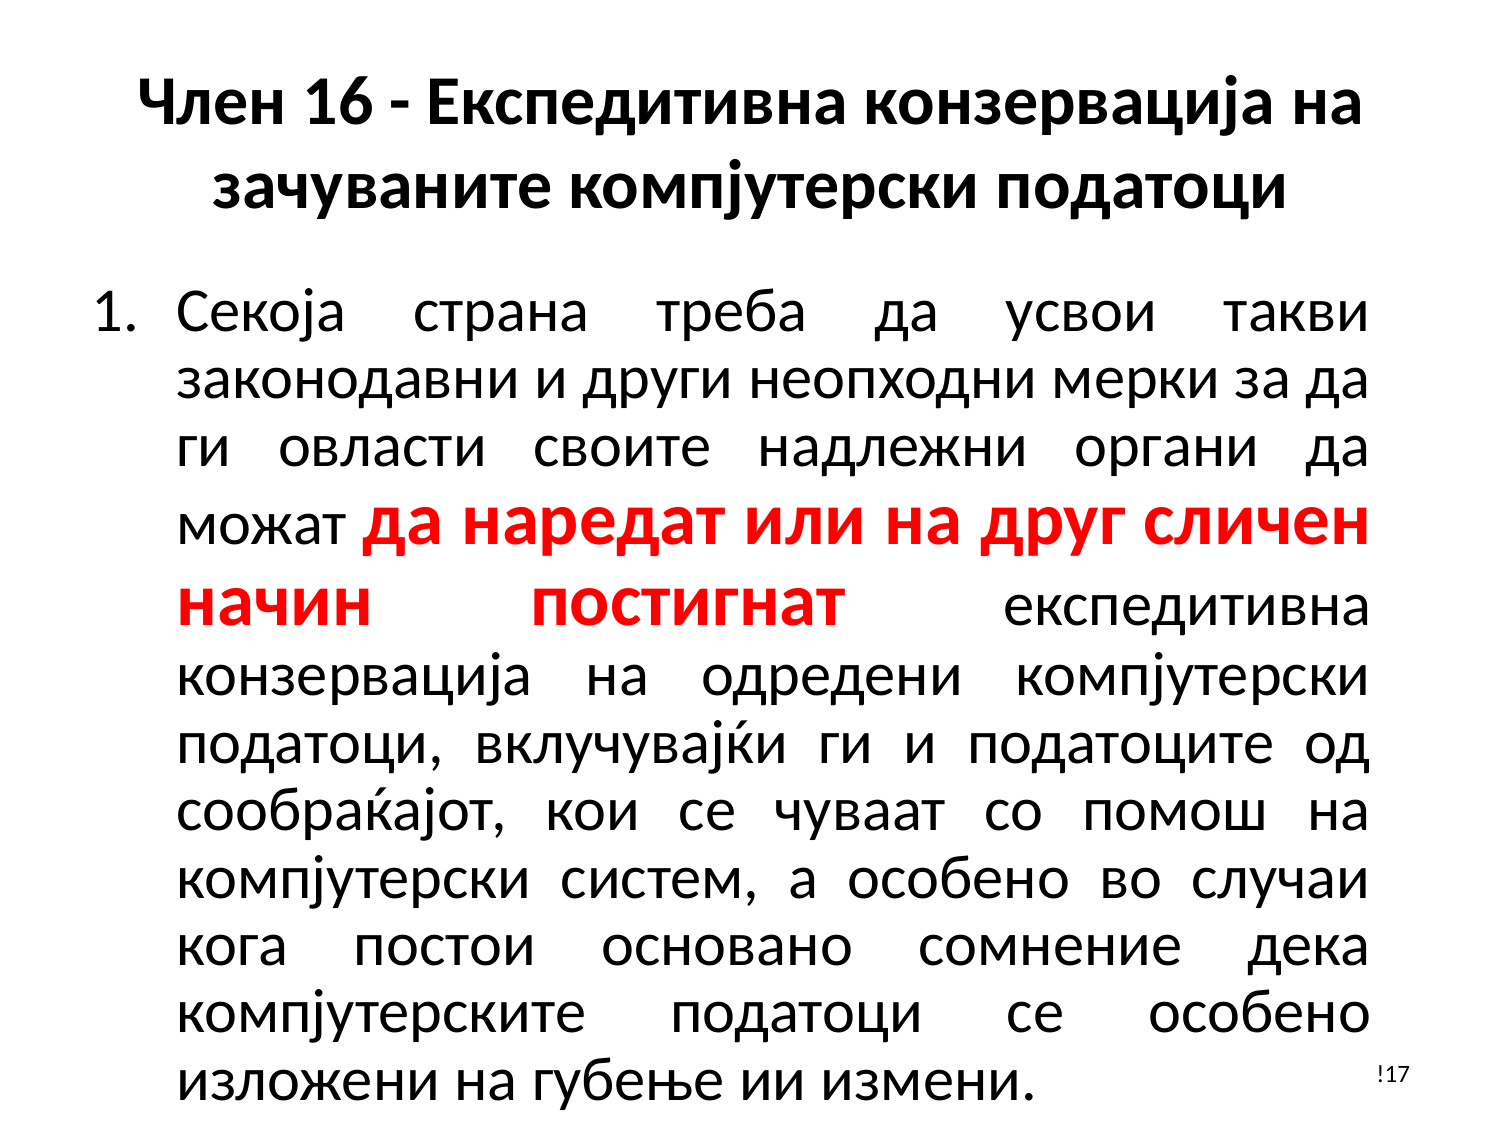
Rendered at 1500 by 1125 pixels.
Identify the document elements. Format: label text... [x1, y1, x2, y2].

list Секоја страна треба да усвои такви законодавни и други неопходни мерки за да ги овласти своите надлежни органи да можат да наредат или на друг сличен начин постигнат експедитивна конзервација на одредени компјутерски податоци, вклучувајќи ги и податоците од сообраќајот, кои се чуваат со помош на компјутерски систем, а особено во случаи кога постои основано сомнение дека компјутерските податоци се особено изложени на губење ии измени. [76, 269, 1388, 1002]
slide_number !17 [1074, 1042, 1425, 1103]
title Член 16 - Експедитивна конзервација на зачуваните компјутерски податоци [76, 44, 1426, 232]
